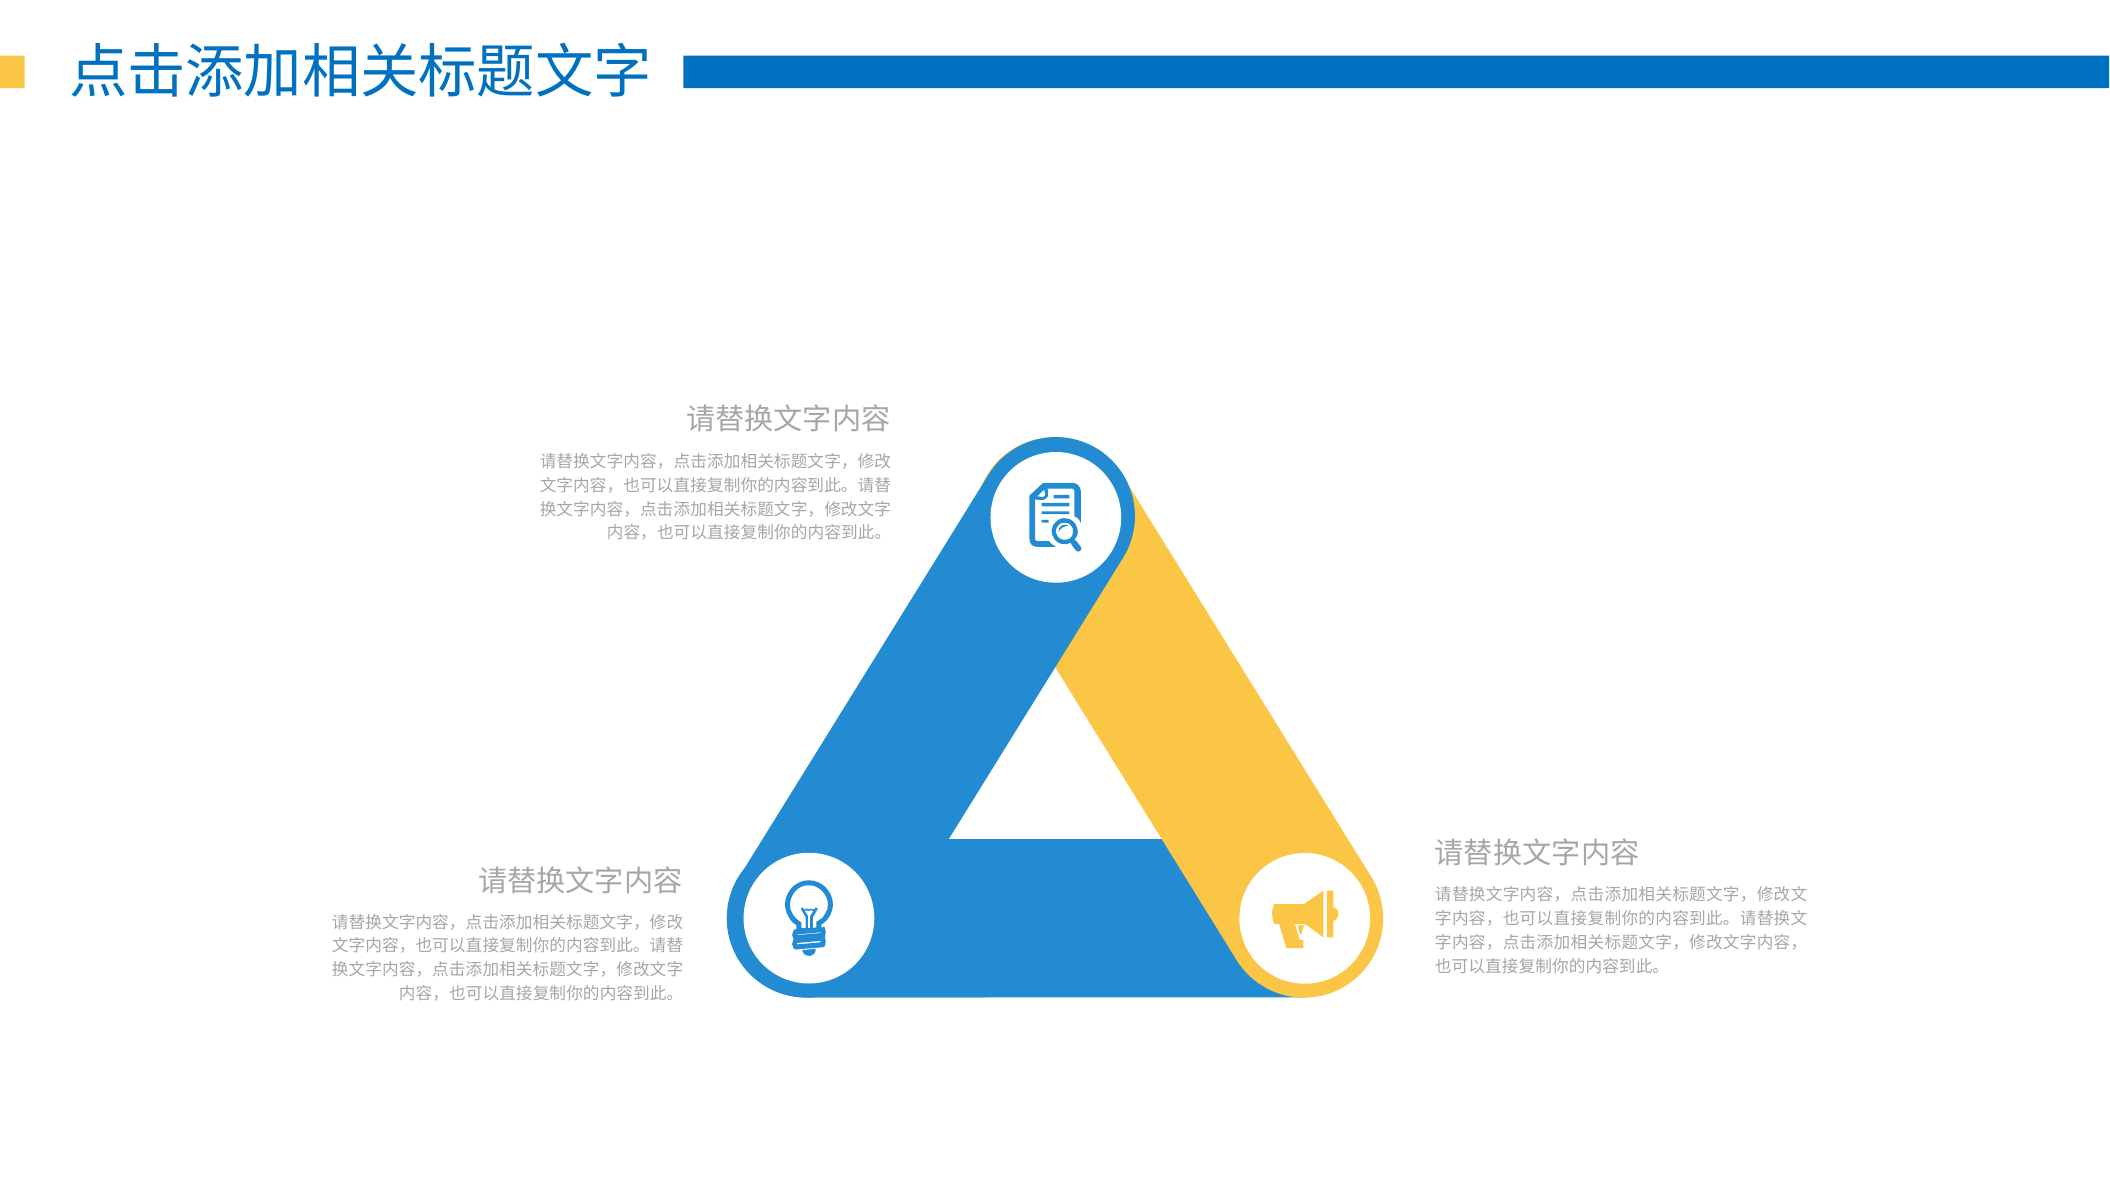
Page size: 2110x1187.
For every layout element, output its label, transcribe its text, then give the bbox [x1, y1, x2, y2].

text_box [0, 55, 26, 89]
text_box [310, 847, 699, 1013]
text_box [682, 55, 2110, 89]
text_box 点击添加相关标题文字 [54, 26, 667, 112]
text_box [726, 401, 1383, 1034]
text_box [518, 386, 907, 552]
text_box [1420, 819, 1823, 985]
